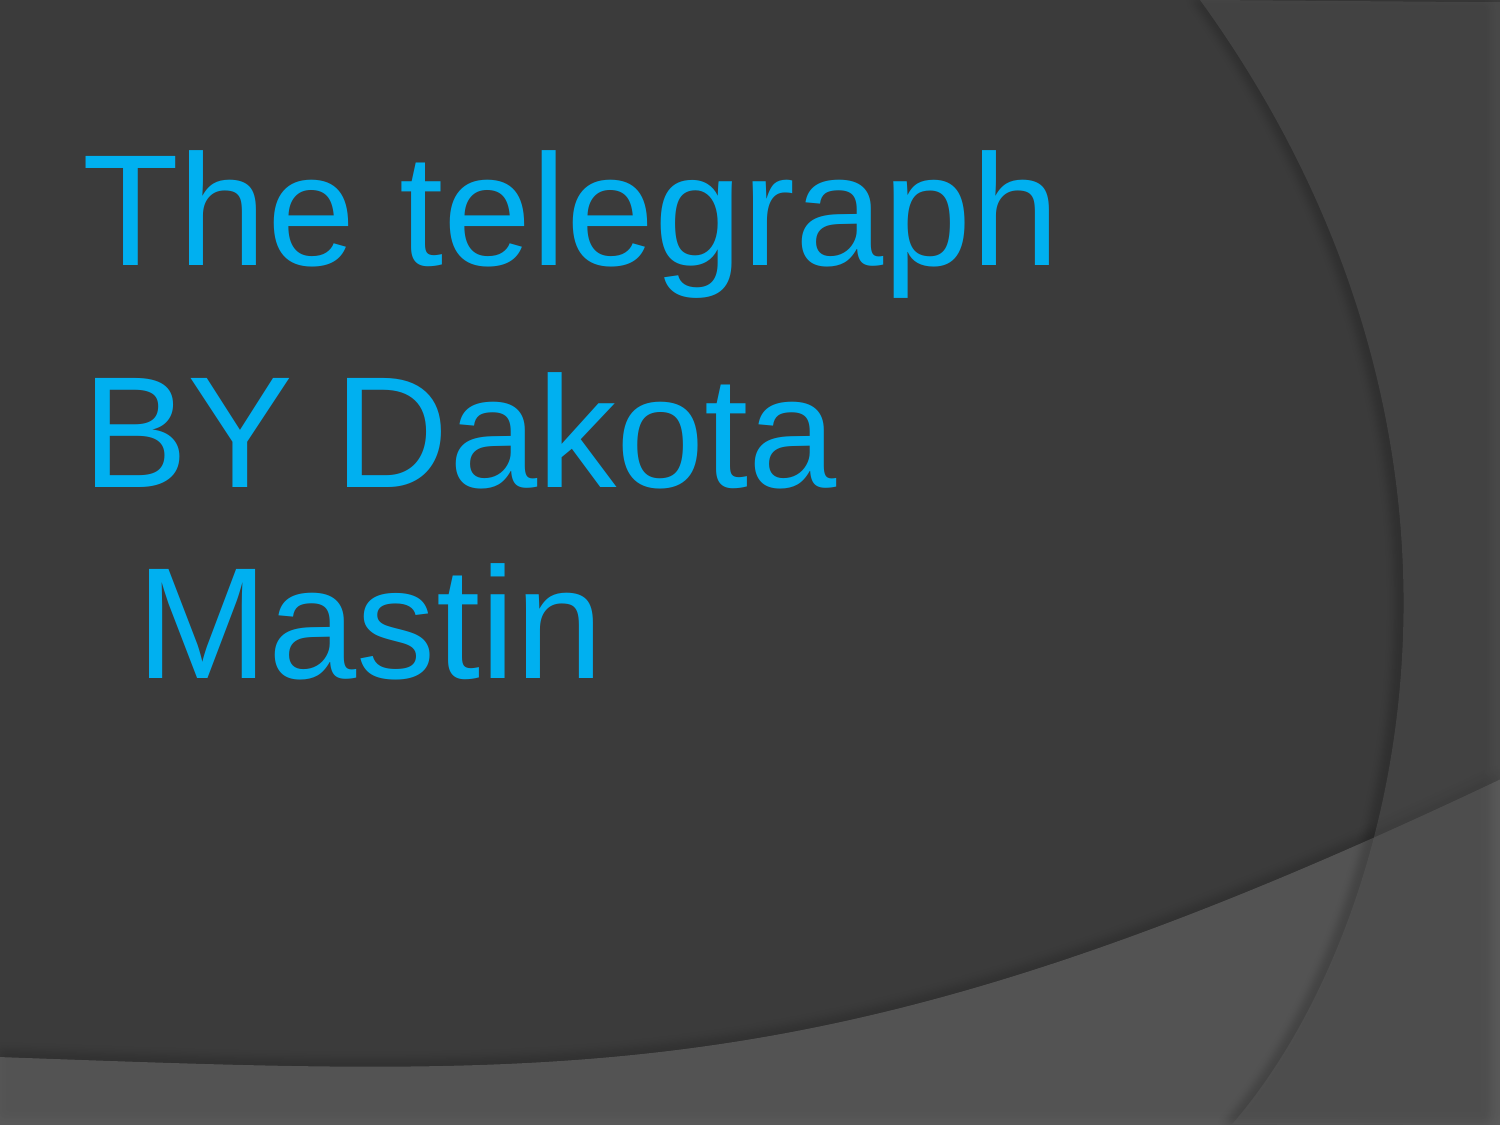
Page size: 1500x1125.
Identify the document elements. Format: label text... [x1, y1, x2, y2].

list The telegraph BY Dakota Mastin [62, 99, 1288, 843]
